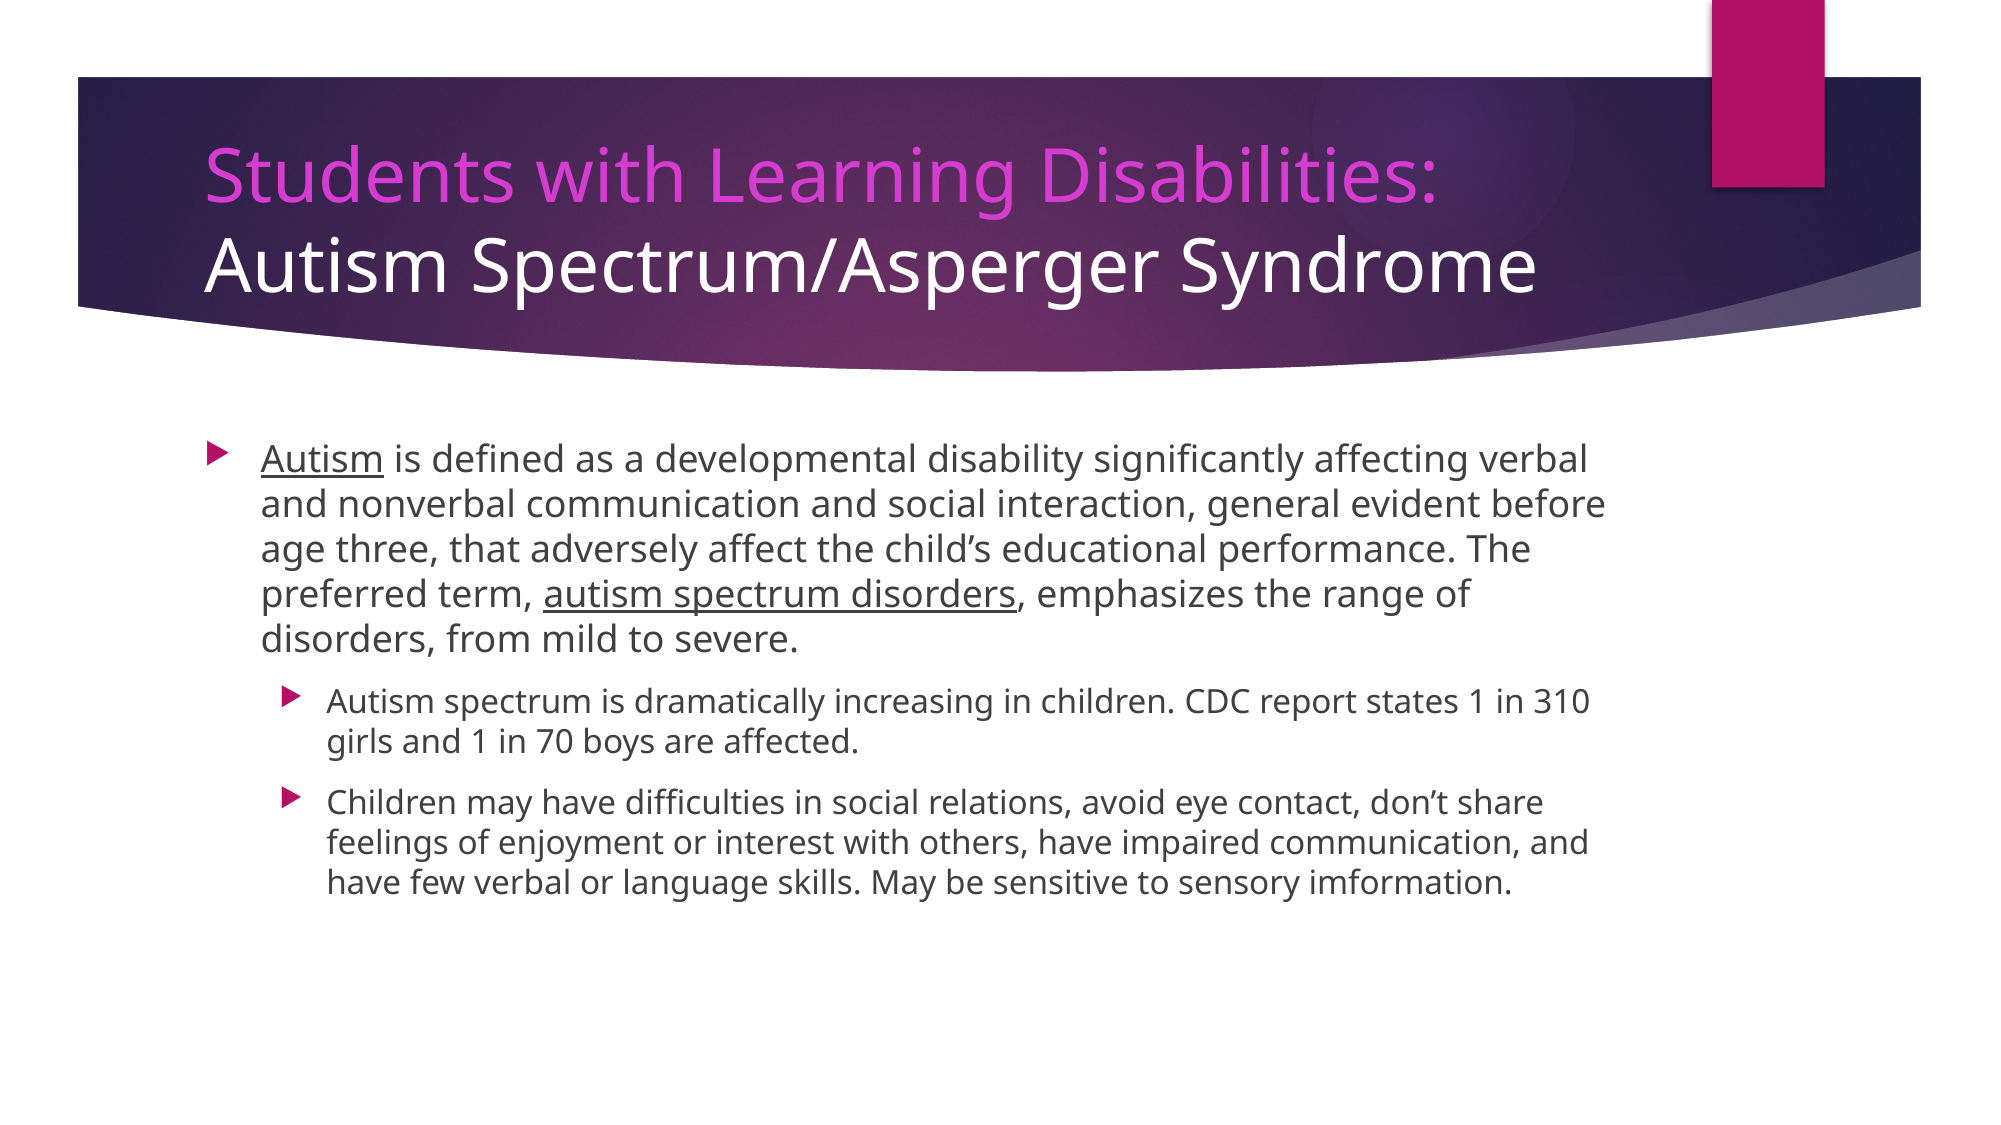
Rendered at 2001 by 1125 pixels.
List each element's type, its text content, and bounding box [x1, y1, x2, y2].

title Students with Learning Disabilities: Autism Spectrum/Asperger Syndrome [189, 159, 1627, 276]
list Autism is defined as a developmental disability significantly affecting verbal and nonverbal communication and social interaction, general evident before age three, that adversely affect the child’s educational performance. The preferred term, autism spectrum disorders, emphasizes the range of disorders, from mild to severe. Autism spectrum is dramatically increasing in children. CDC report states 1 in 310 girls and 1 in 70 boys are affected. Children may have difficulties in social relations, avoid eye contact, don’t share feelings of enjoyment or interest with others, have impaired communication, and have few verbal or language skills. May be sensitive to sensory imformation. [189, 427, 1638, 988]
